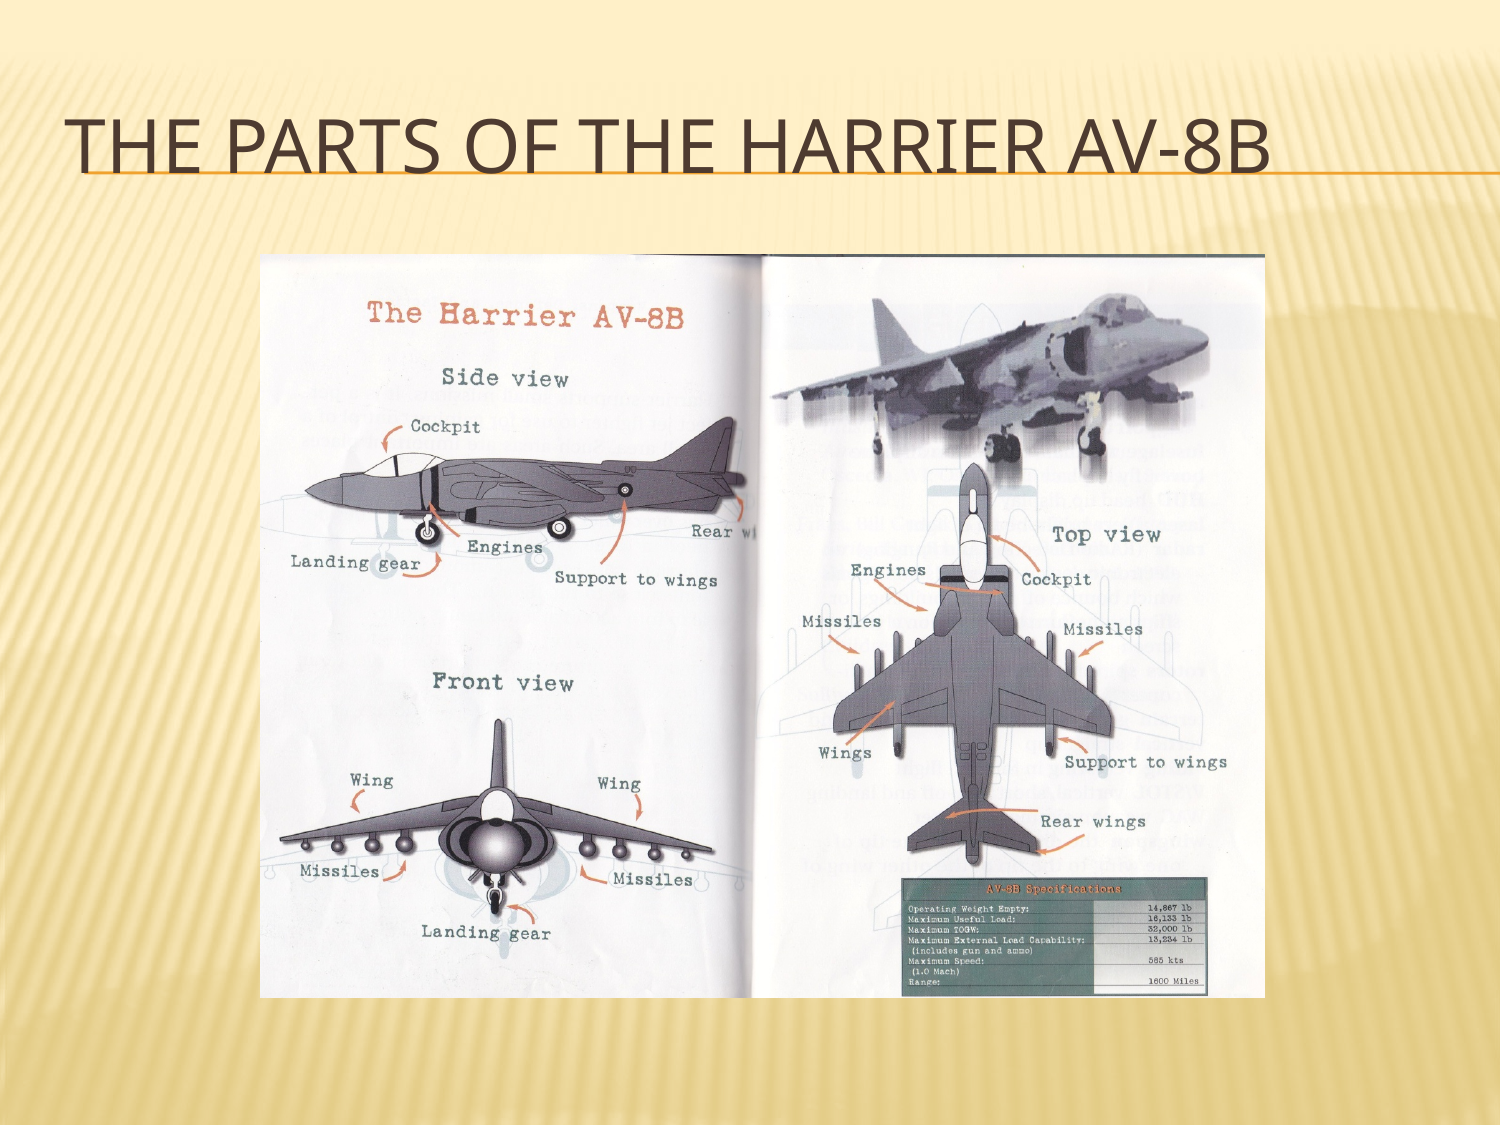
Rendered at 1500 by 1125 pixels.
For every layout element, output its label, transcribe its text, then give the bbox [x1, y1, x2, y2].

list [259, 254, 1265, 998]
title The parts of the Harrier AV-8B [50, 75, 1475, 213]
